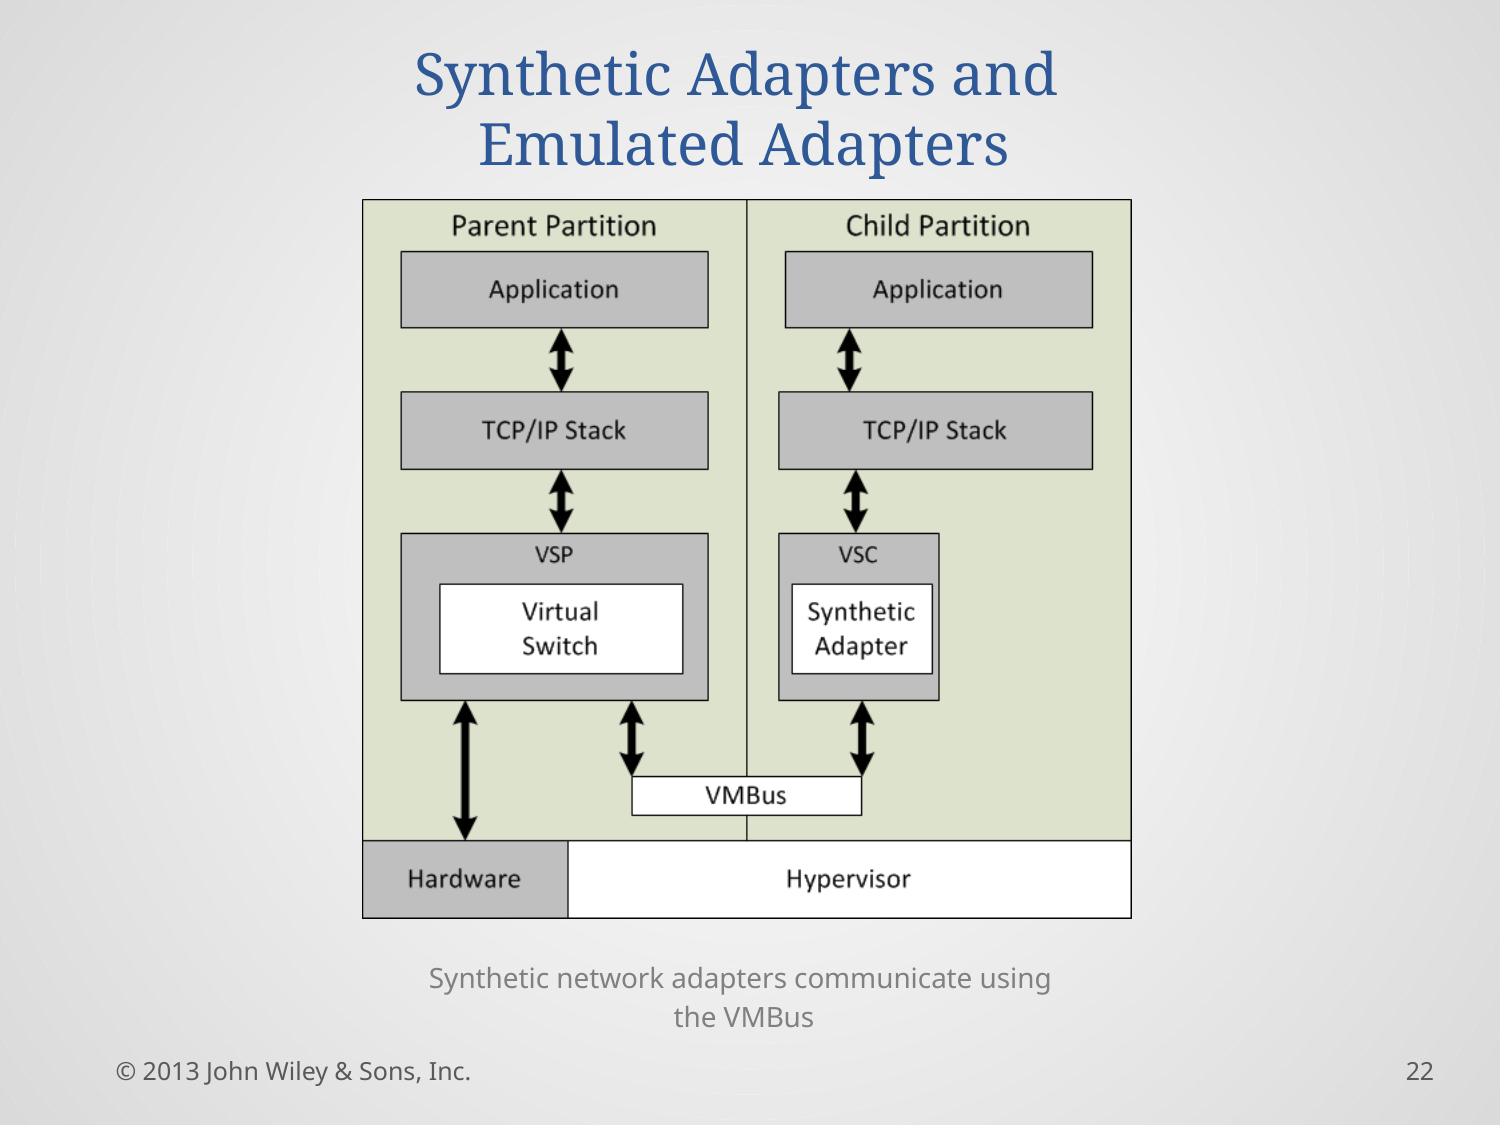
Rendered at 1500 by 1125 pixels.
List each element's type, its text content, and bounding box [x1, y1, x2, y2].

slide_number 22 [1401, 1042, 1494, 1103]
title Synthetic Adapters and Emulated Adapters [275, 37, 1213, 185]
footer © 2013 John Wiley & Sons, Inc. [108, 1042, 576, 1103]
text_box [362, 199, 1132, 969]
list Synthetic network adapters communicate using the VMBus [275, 953, 1213, 1041]
